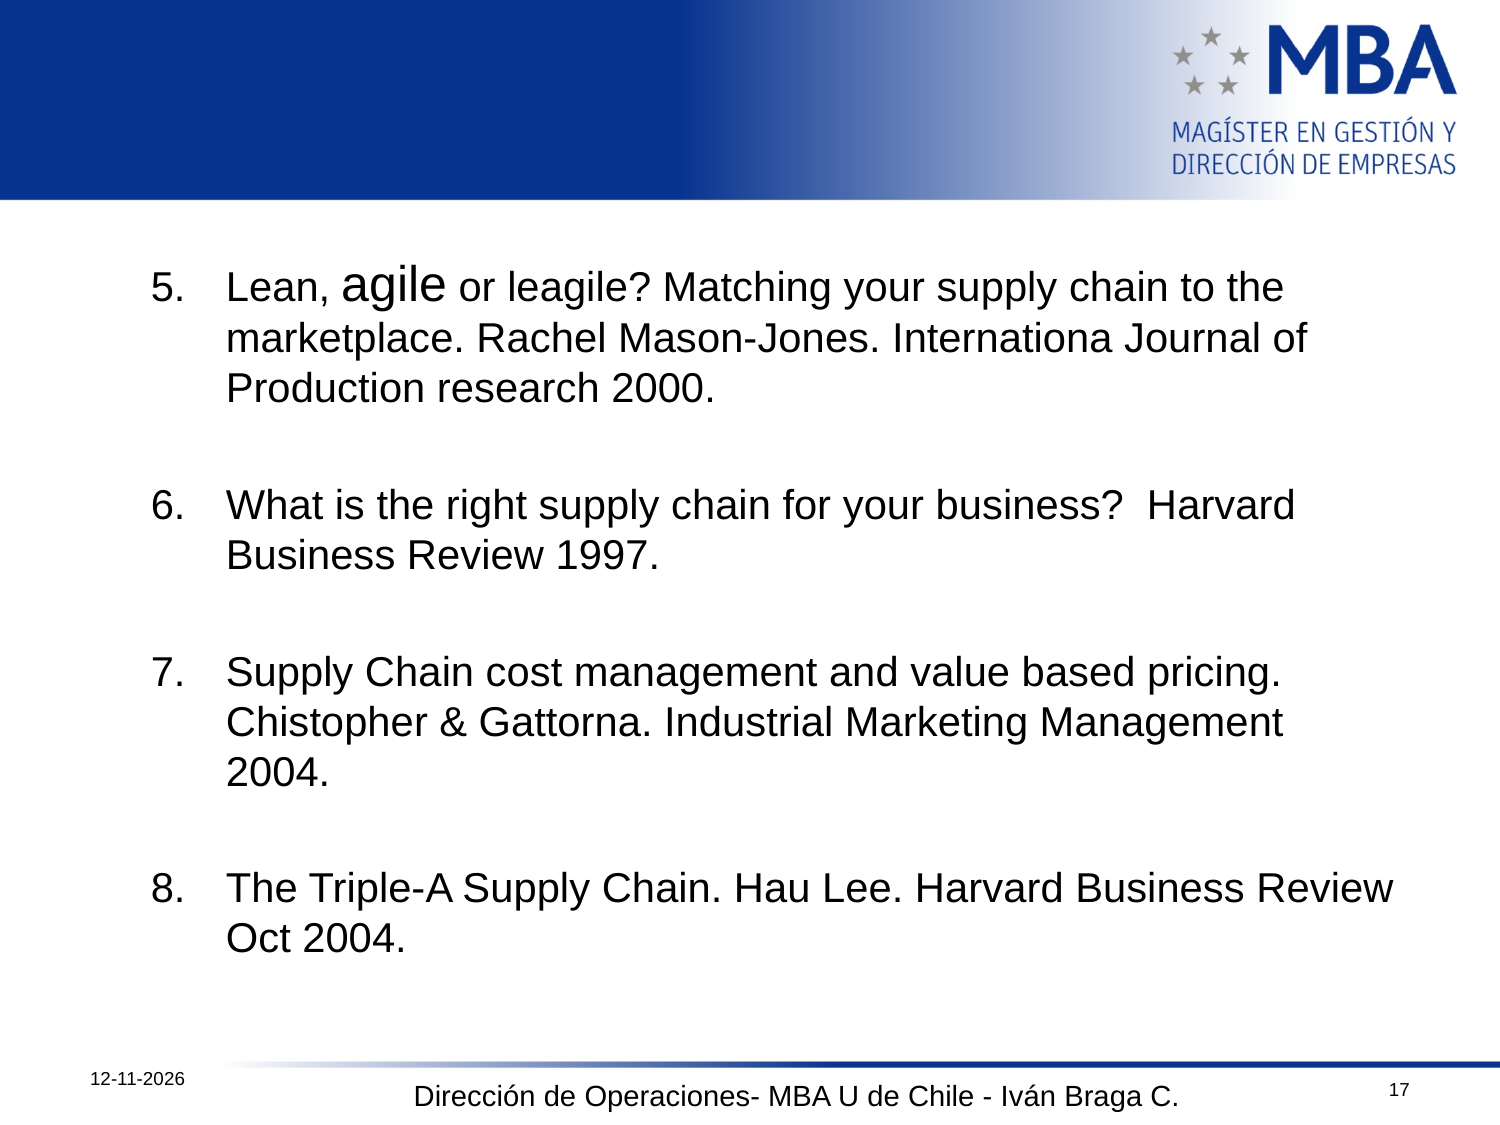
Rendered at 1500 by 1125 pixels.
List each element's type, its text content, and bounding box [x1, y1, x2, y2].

slide_number 17 [1234, 1070, 1426, 1125]
list Lean, agile or leagile? Matching your supply chain to the marketplace. Rachel Mason-Jones. Internationa Journal of Production research 2000. What is the right supply chain for your business? Harvard Business Review 1997. Supply Chain cost management and value based pricing. Chistopher & Gattorna. Industrial Marketing Management 2004. The Triple-A Supply Chain. Hau Lee. Harvard Business Review Oct 2004. [135, 243, 1411, 919]
picture [0, 0, 1500, 1125]
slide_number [74, 1058, 426, 1103]
footer [501, 1070, 1034, 1125]
